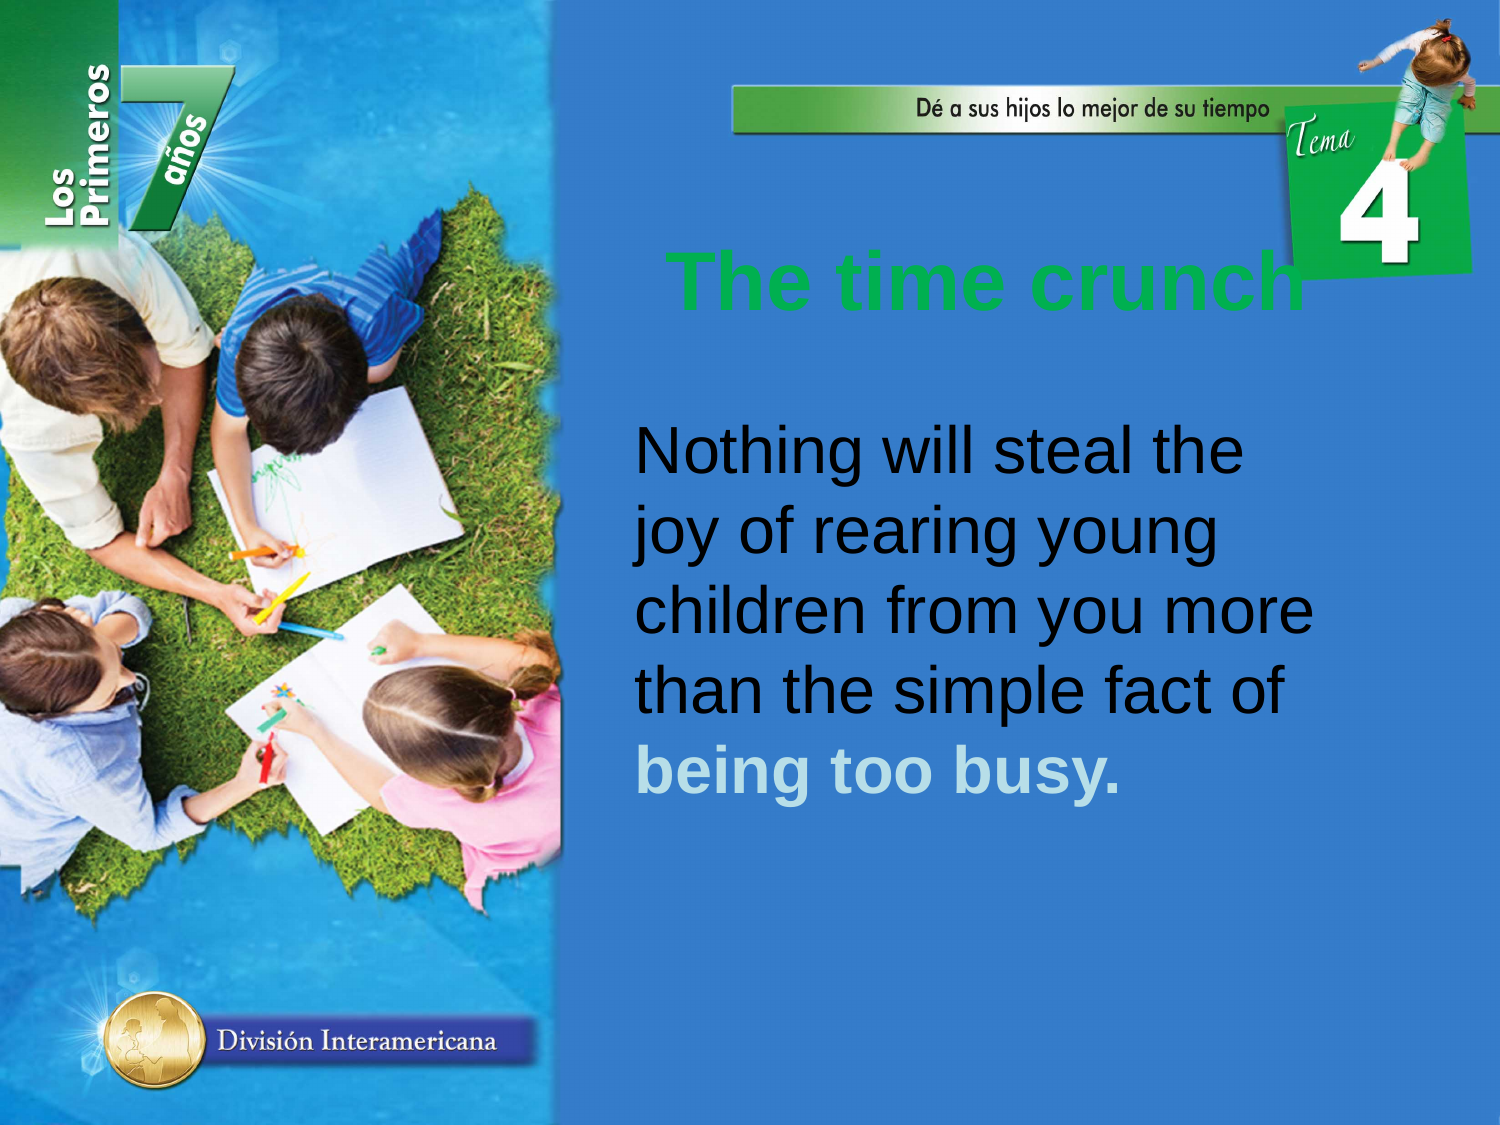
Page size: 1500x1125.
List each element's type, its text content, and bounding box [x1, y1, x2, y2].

text_box The time crunch Nothing will steal the joy of rearing young children from you more than the simple fact of being too busy. [620, 219, 1353, 895]
picture [0, 0, 1500, 1125]
